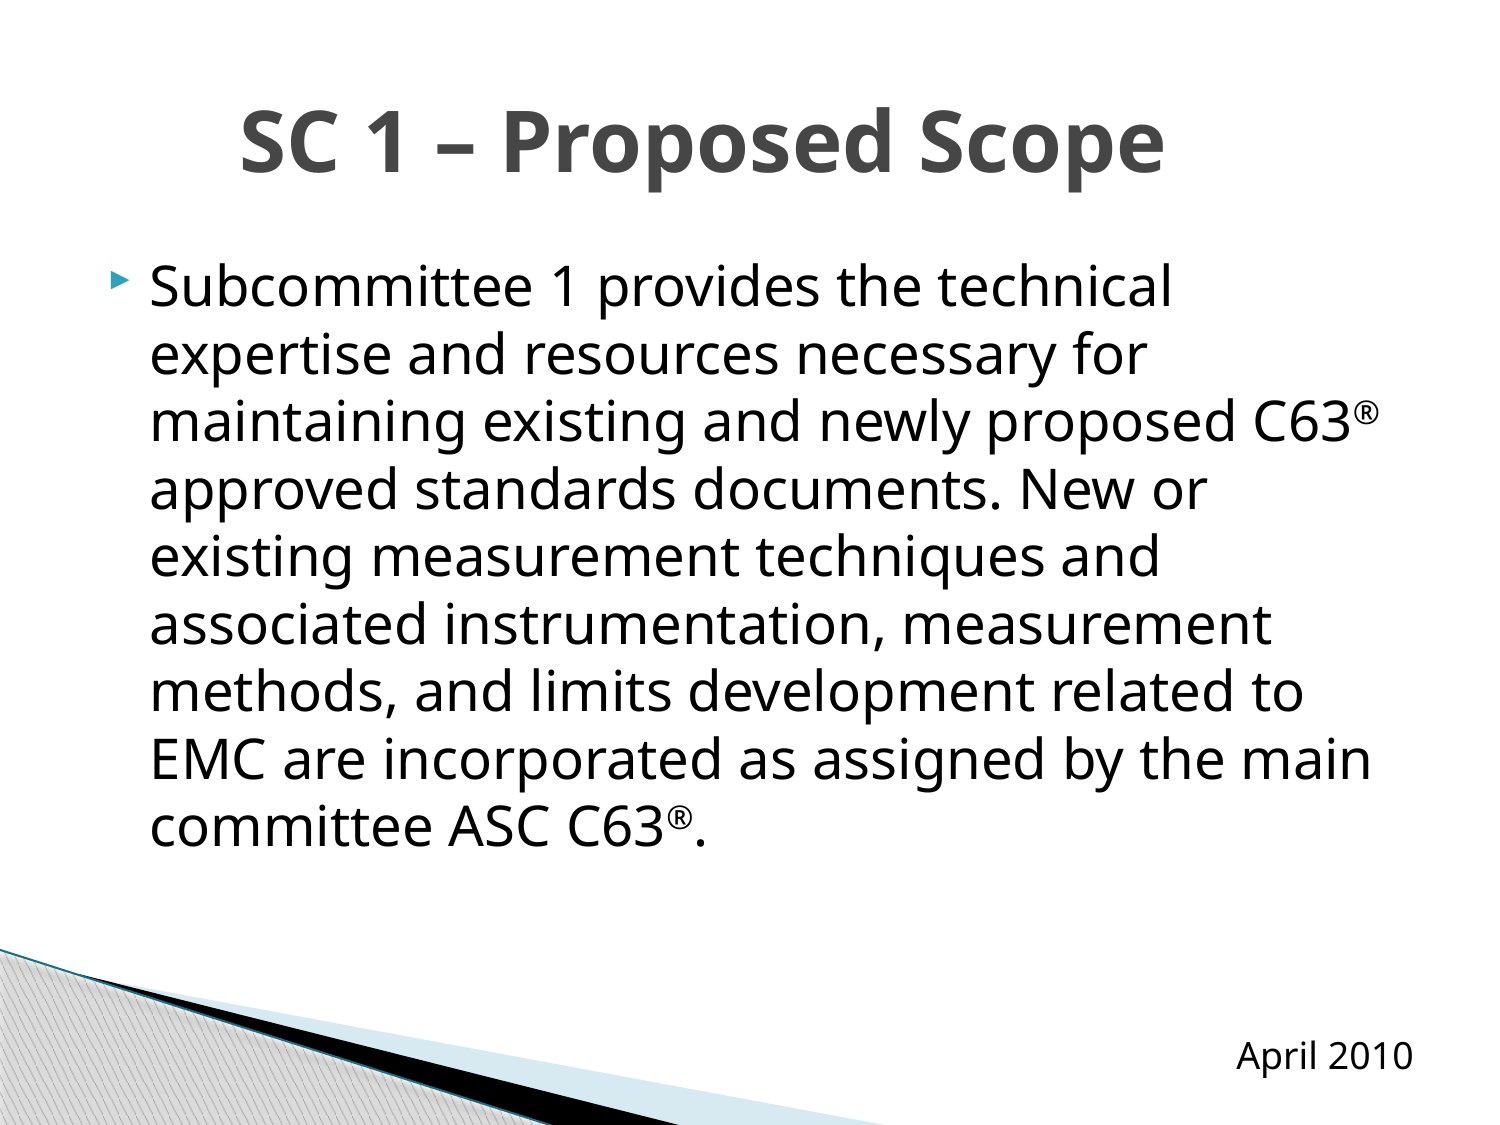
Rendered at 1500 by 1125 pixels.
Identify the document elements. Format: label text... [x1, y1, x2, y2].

title SC 1 – Proposed Scope [75, 45, 1425, 233]
text_box April 2010 [1221, 1024, 1429, 1085]
list Subcommittee 1 provides the technical expertise and resources necessary for maintaining existing and newly proposed C63® approved standards documents. New or existing measurement techniques and associated instrumentation, measurement methods, and limits development related to EMC are incorporated as assigned by the main committee ASC C63®. [75, 243, 1425, 986]
